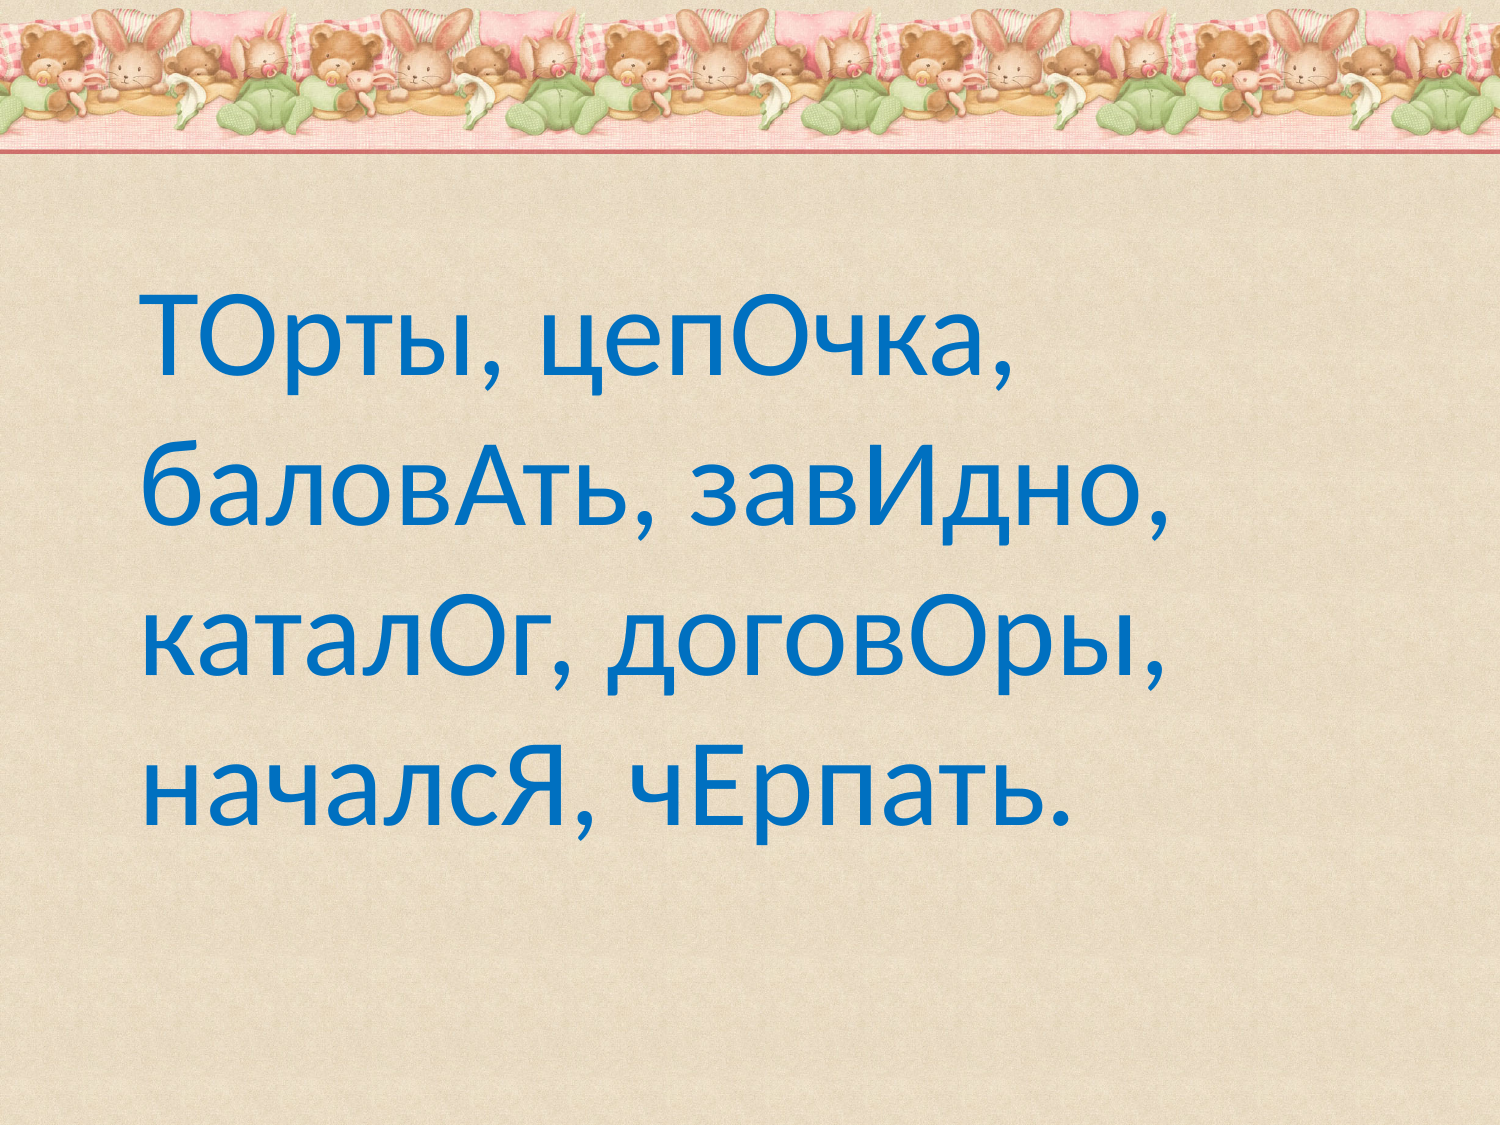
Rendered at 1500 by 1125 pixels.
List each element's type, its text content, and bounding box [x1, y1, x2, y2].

picture [0, 0, 1500, 1125]
text_box ТОрты, цепОчка, баловАть, завИдно, каталОг, договОры, началсЯ, чЕрпать. [123, 243, 1400, 859]
